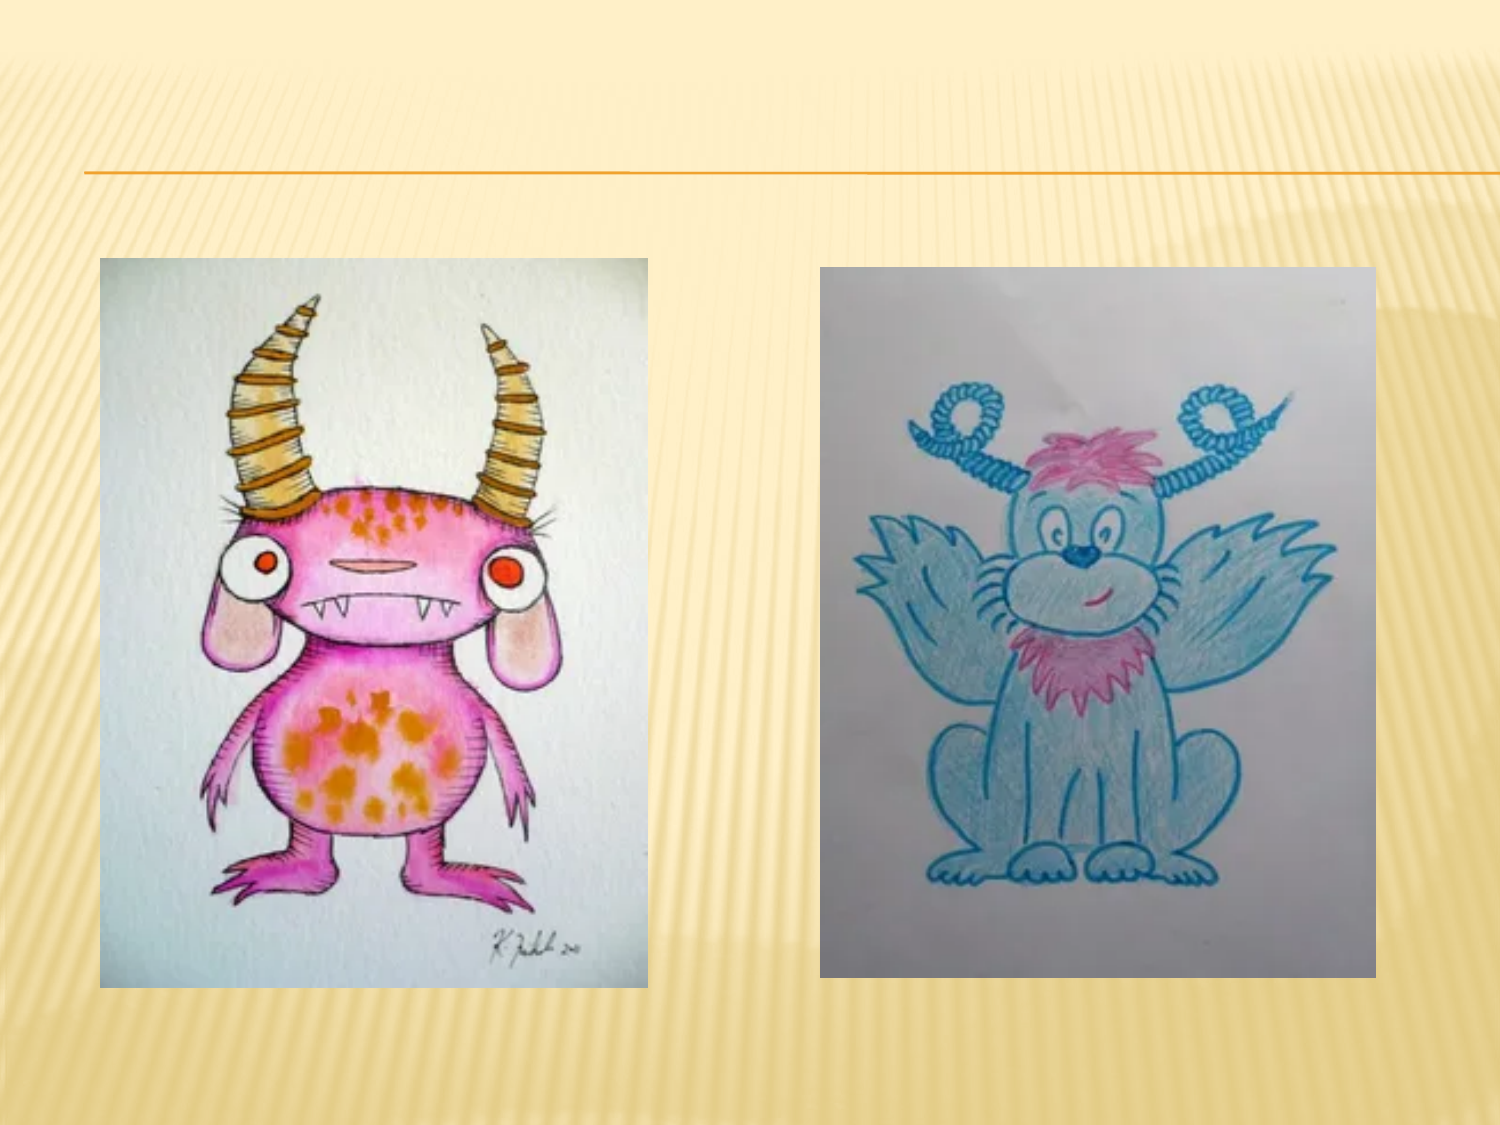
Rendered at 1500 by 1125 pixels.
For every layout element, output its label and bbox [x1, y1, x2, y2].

list [820, 266, 1377, 978]
list [99, 258, 648, 988]
